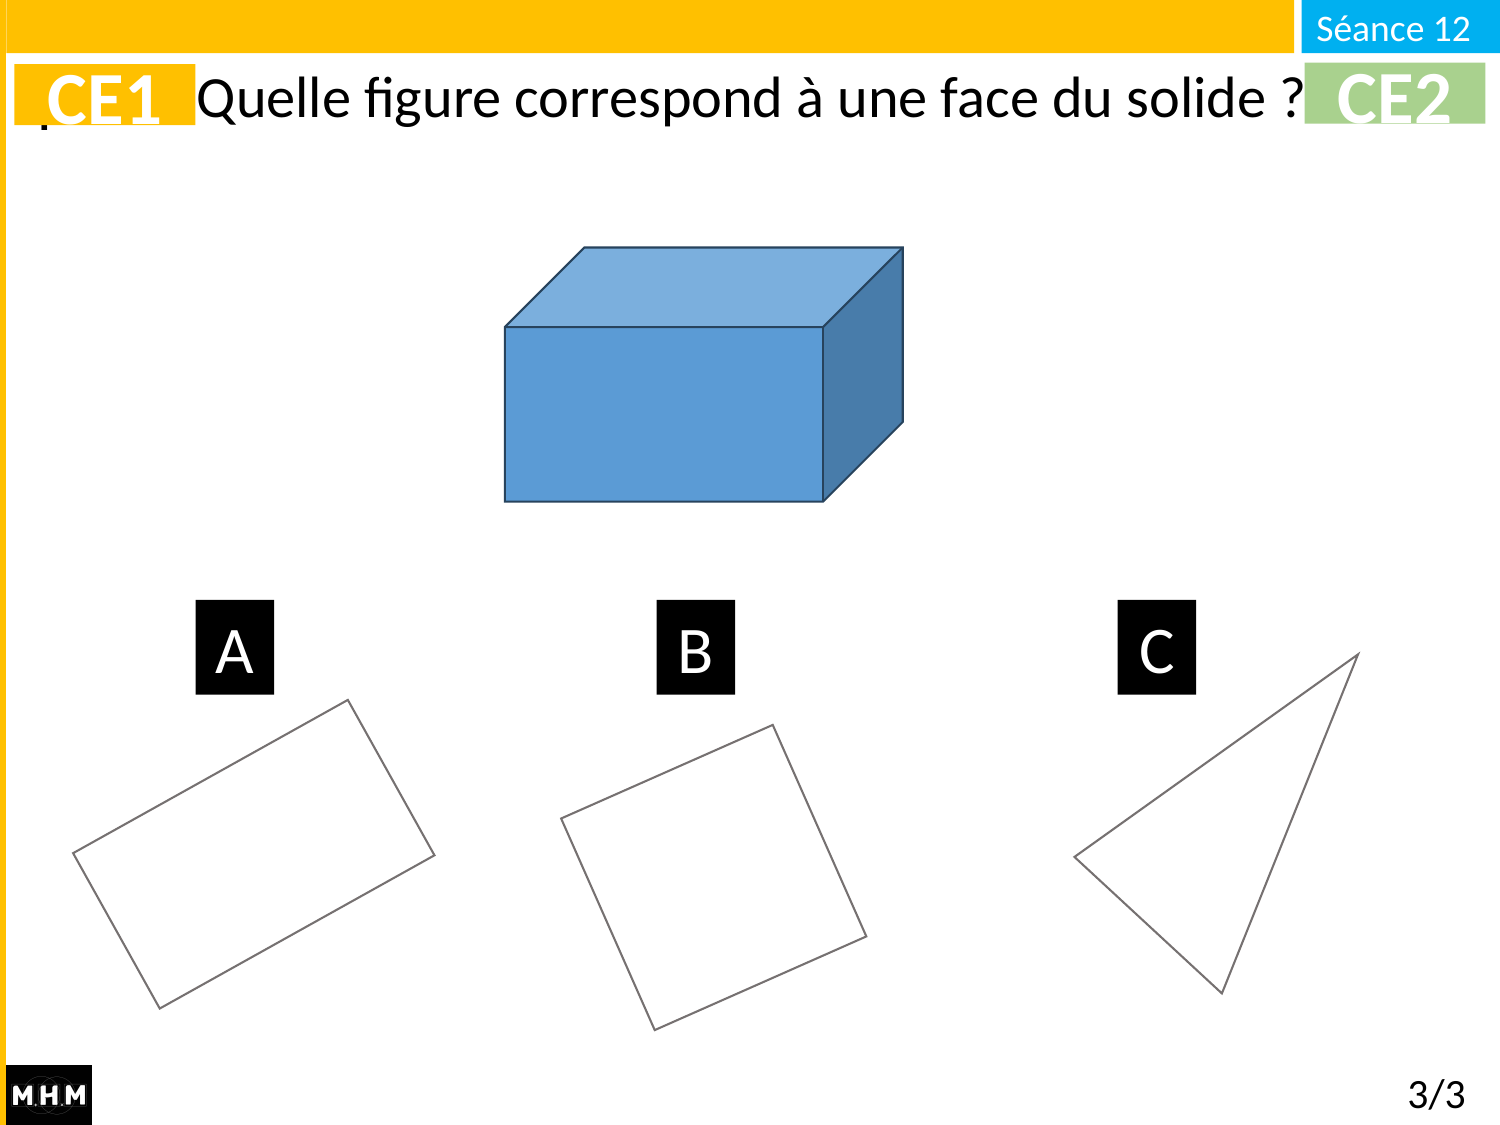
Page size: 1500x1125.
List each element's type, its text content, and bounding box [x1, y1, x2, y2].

list 3/3 [1373, 1064, 1500, 1125]
text_box [559, 723, 868, 1032]
text_box B [656, 599, 736, 695]
title Quelle figure correspond à une face du solide ? [181, 54, 1500, 144]
text_box A [195, 599, 275, 695]
text_box CE1 [13, 63, 196, 126]
text_box [503, 246, 904, 503]
picture [6, 1065, 92, 1125]
text_box [71, 698, 436, 1010]
text_box CE2 [1303, 62, 1487, 125]
text_box C [1117, 599, 1197, 695]
text_box [1072, 651, 1361, 996]
